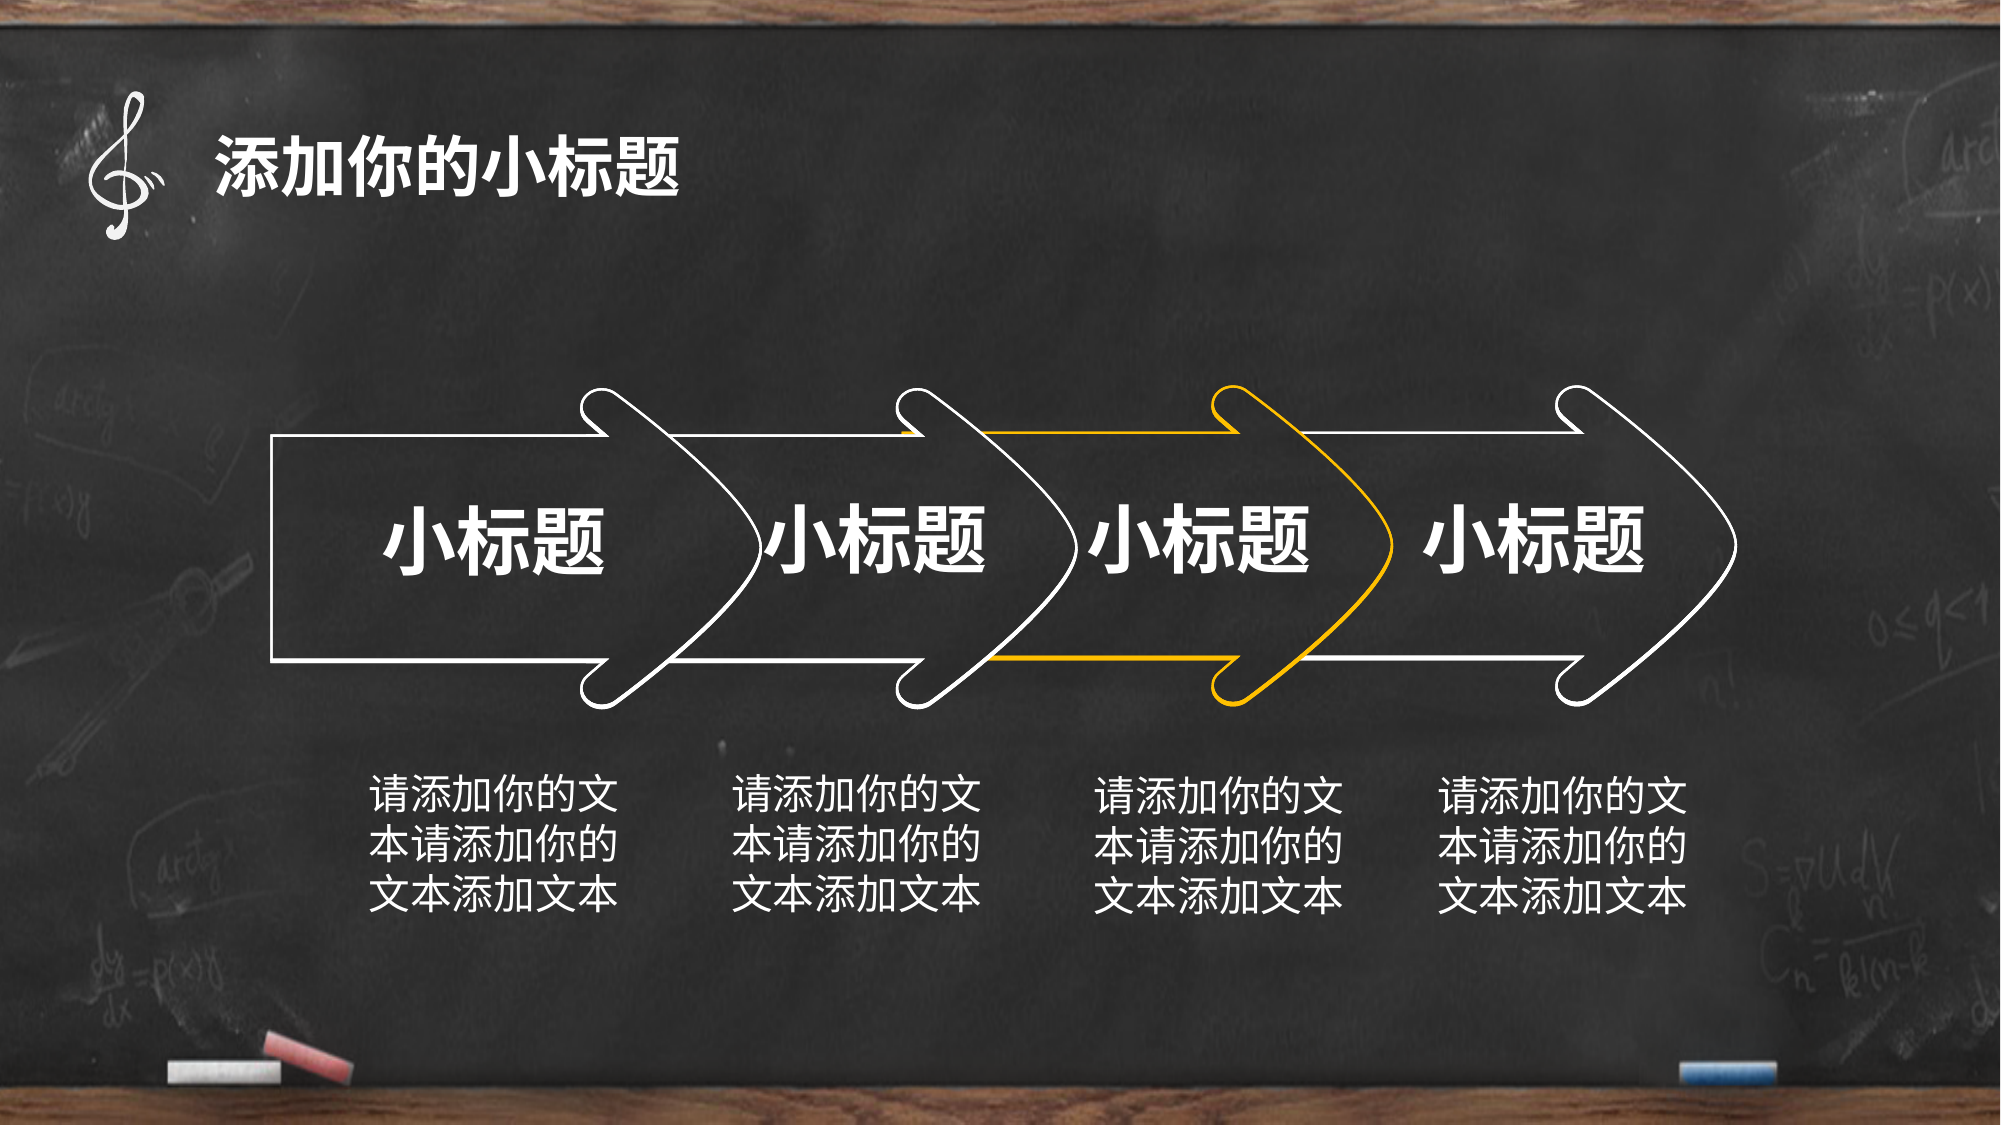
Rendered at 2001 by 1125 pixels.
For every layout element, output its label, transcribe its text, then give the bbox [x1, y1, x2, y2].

text_box 添加你的小标题 [214, 124, 682, 205]
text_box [902, 384, 1392, 708]
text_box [1392, 384, 1736, 708]
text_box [85, 90, 169, 242]
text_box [761, 387, 1077, 710]
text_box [271, 387, 761, 710]
text_box 请添加你的文本请添加你的文本添加文本 [713, 760, 999, 926]
text_box 请添加你的文本请添加你的文本添加文本 [351, 760, 637, 926]
text_box 请添加你的文本请添加你的文本添加文本 [1420, 762, 1705, 927]
text_box 请添加你的文本请添加你的文本添加文本 [1076, 762, 1362, 927]
picture [0, 0, 2001, 1125]
